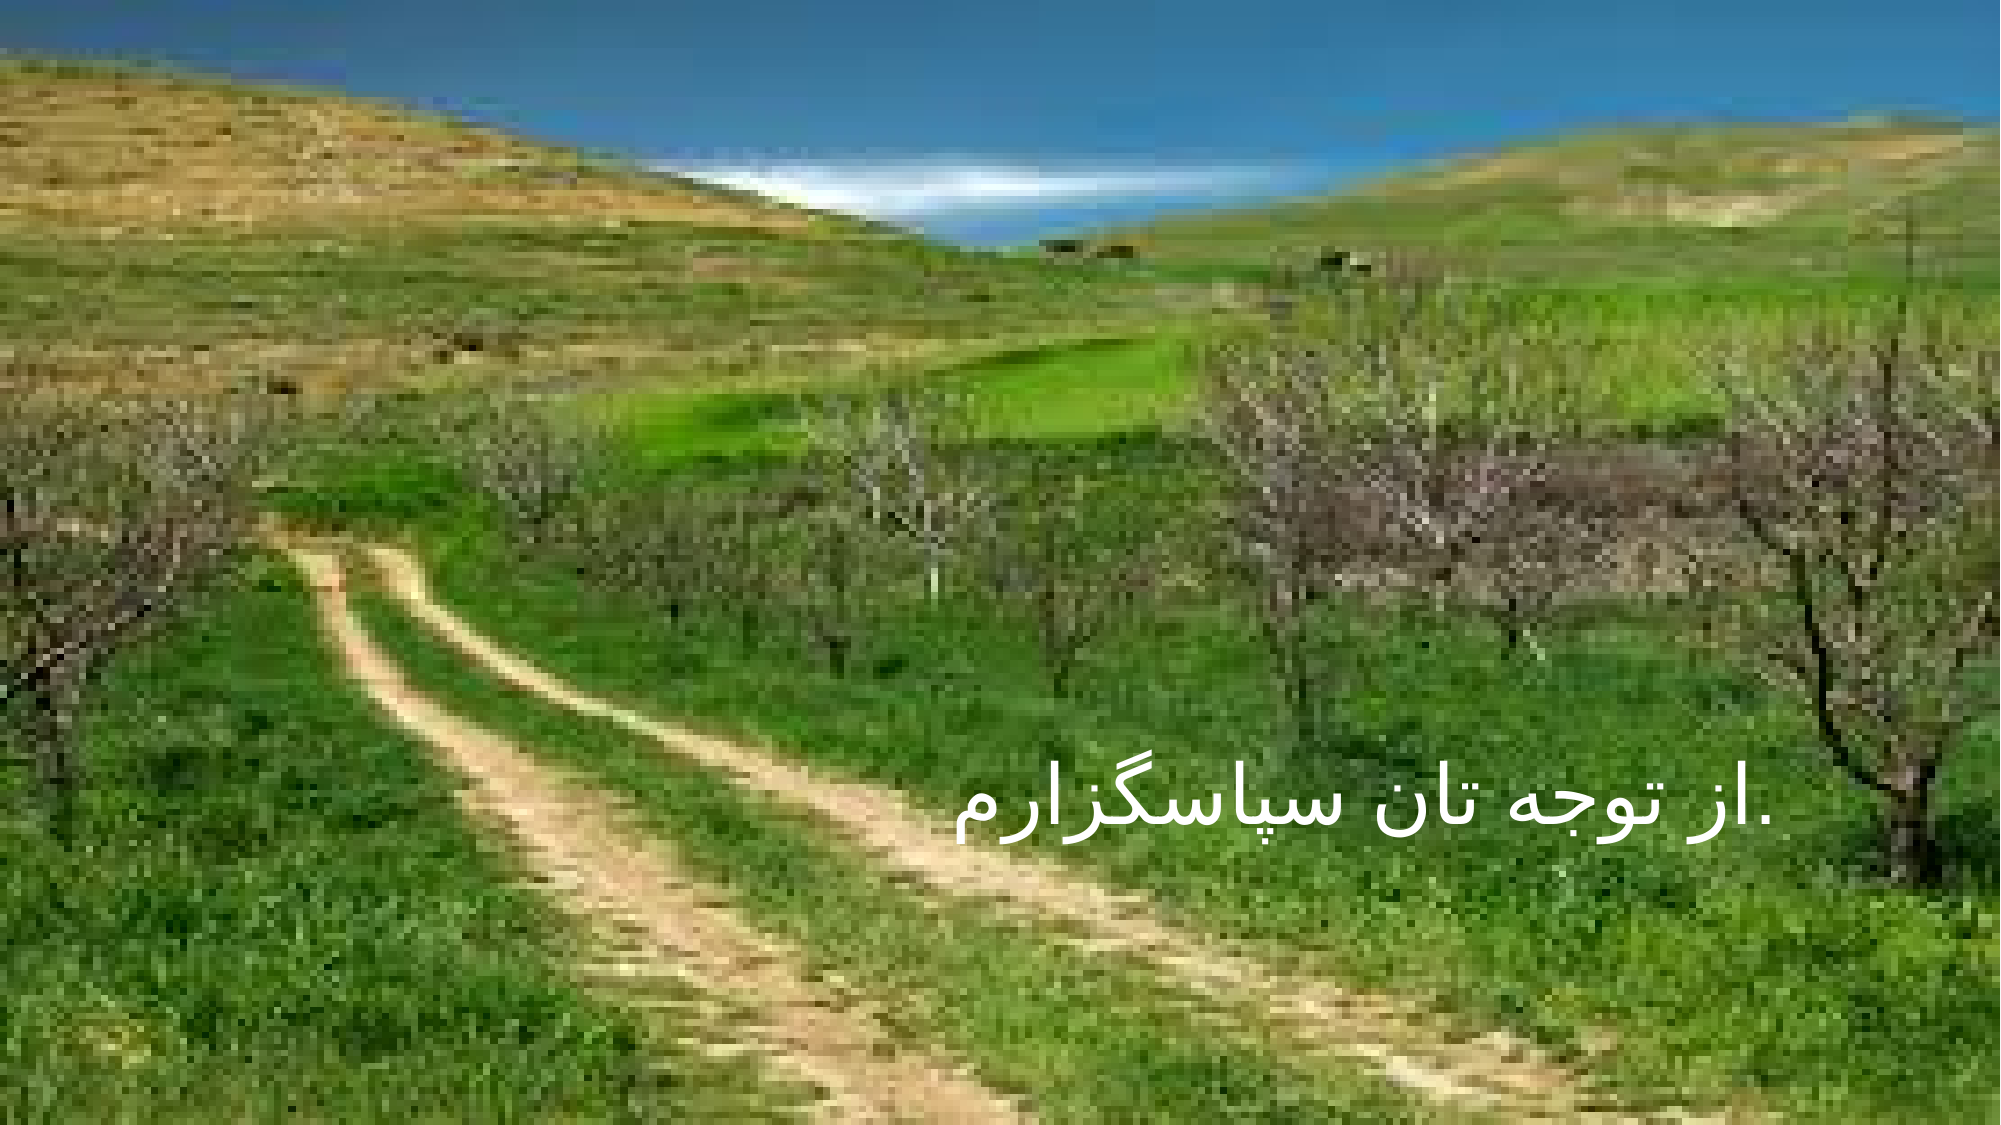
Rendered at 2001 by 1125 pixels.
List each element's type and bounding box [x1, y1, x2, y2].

list [0, 0, 2000, 1125]
